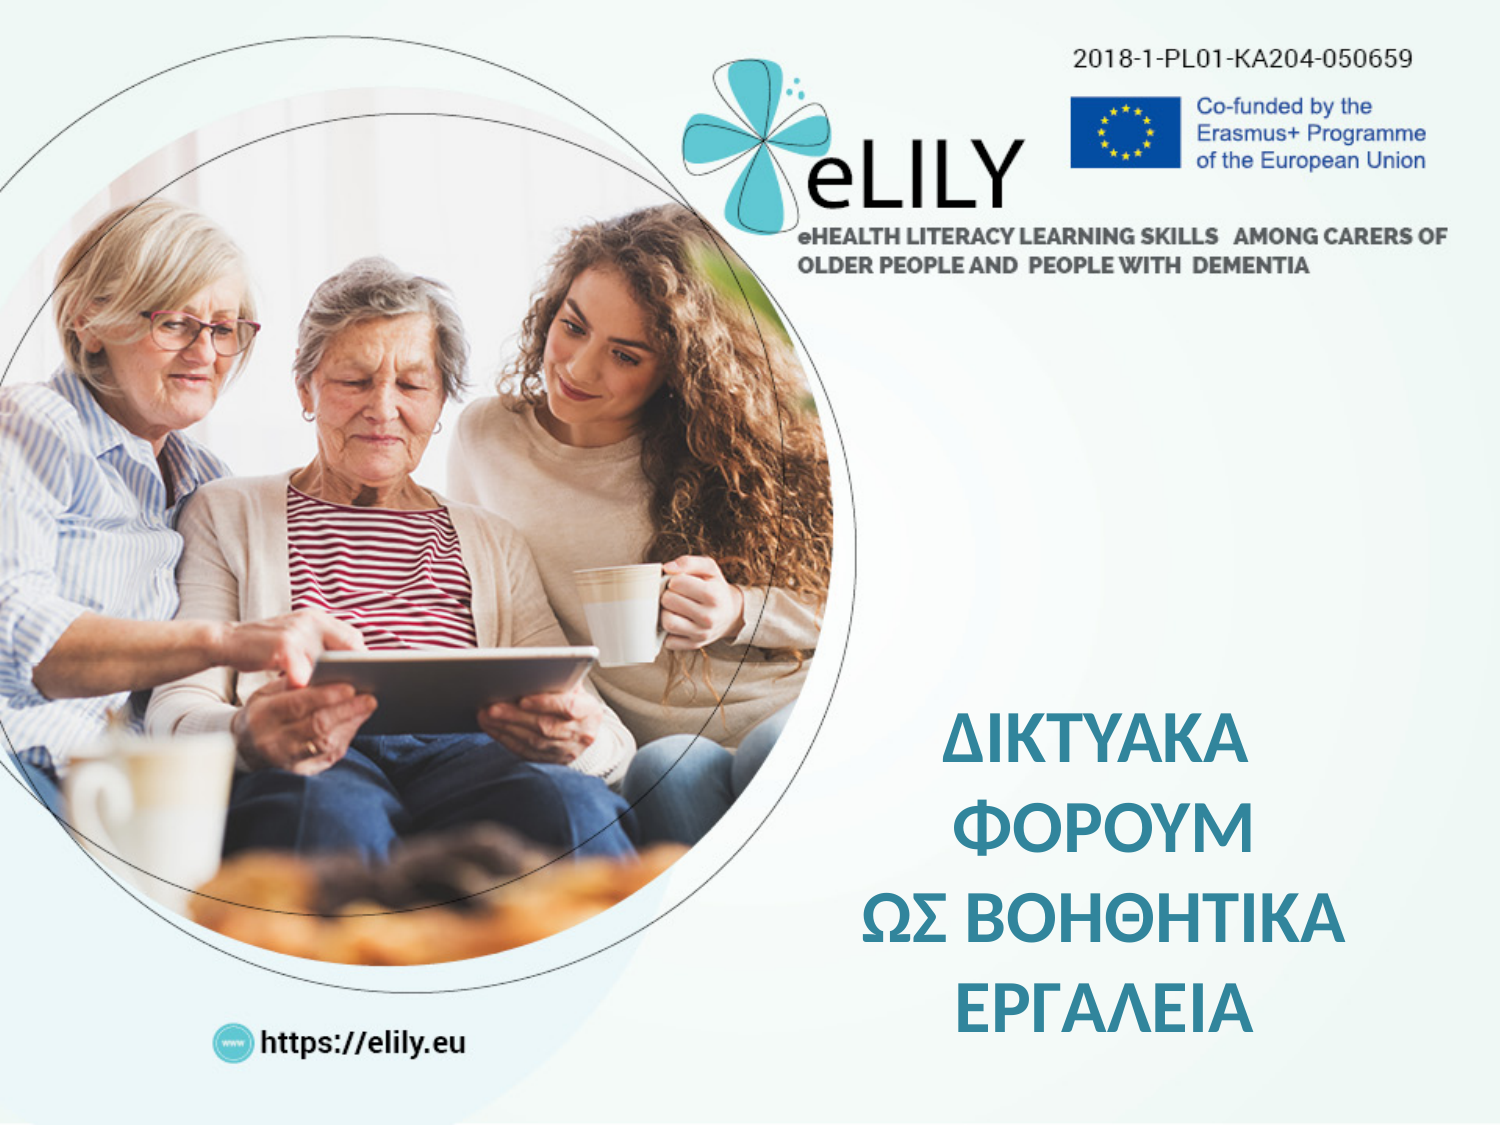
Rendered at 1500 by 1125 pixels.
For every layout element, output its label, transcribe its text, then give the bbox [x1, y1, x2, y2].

text_box ΔΙΚΤΥΑΚΑ ΦΟΡΟΥΜ ΩΣ ΒΟΗΘΗΤΙΚΑ ΕΡΓΑΛΕΙΑ [738, 679, 1471, 1055]
picture [0, 0, 1500, 1125]
